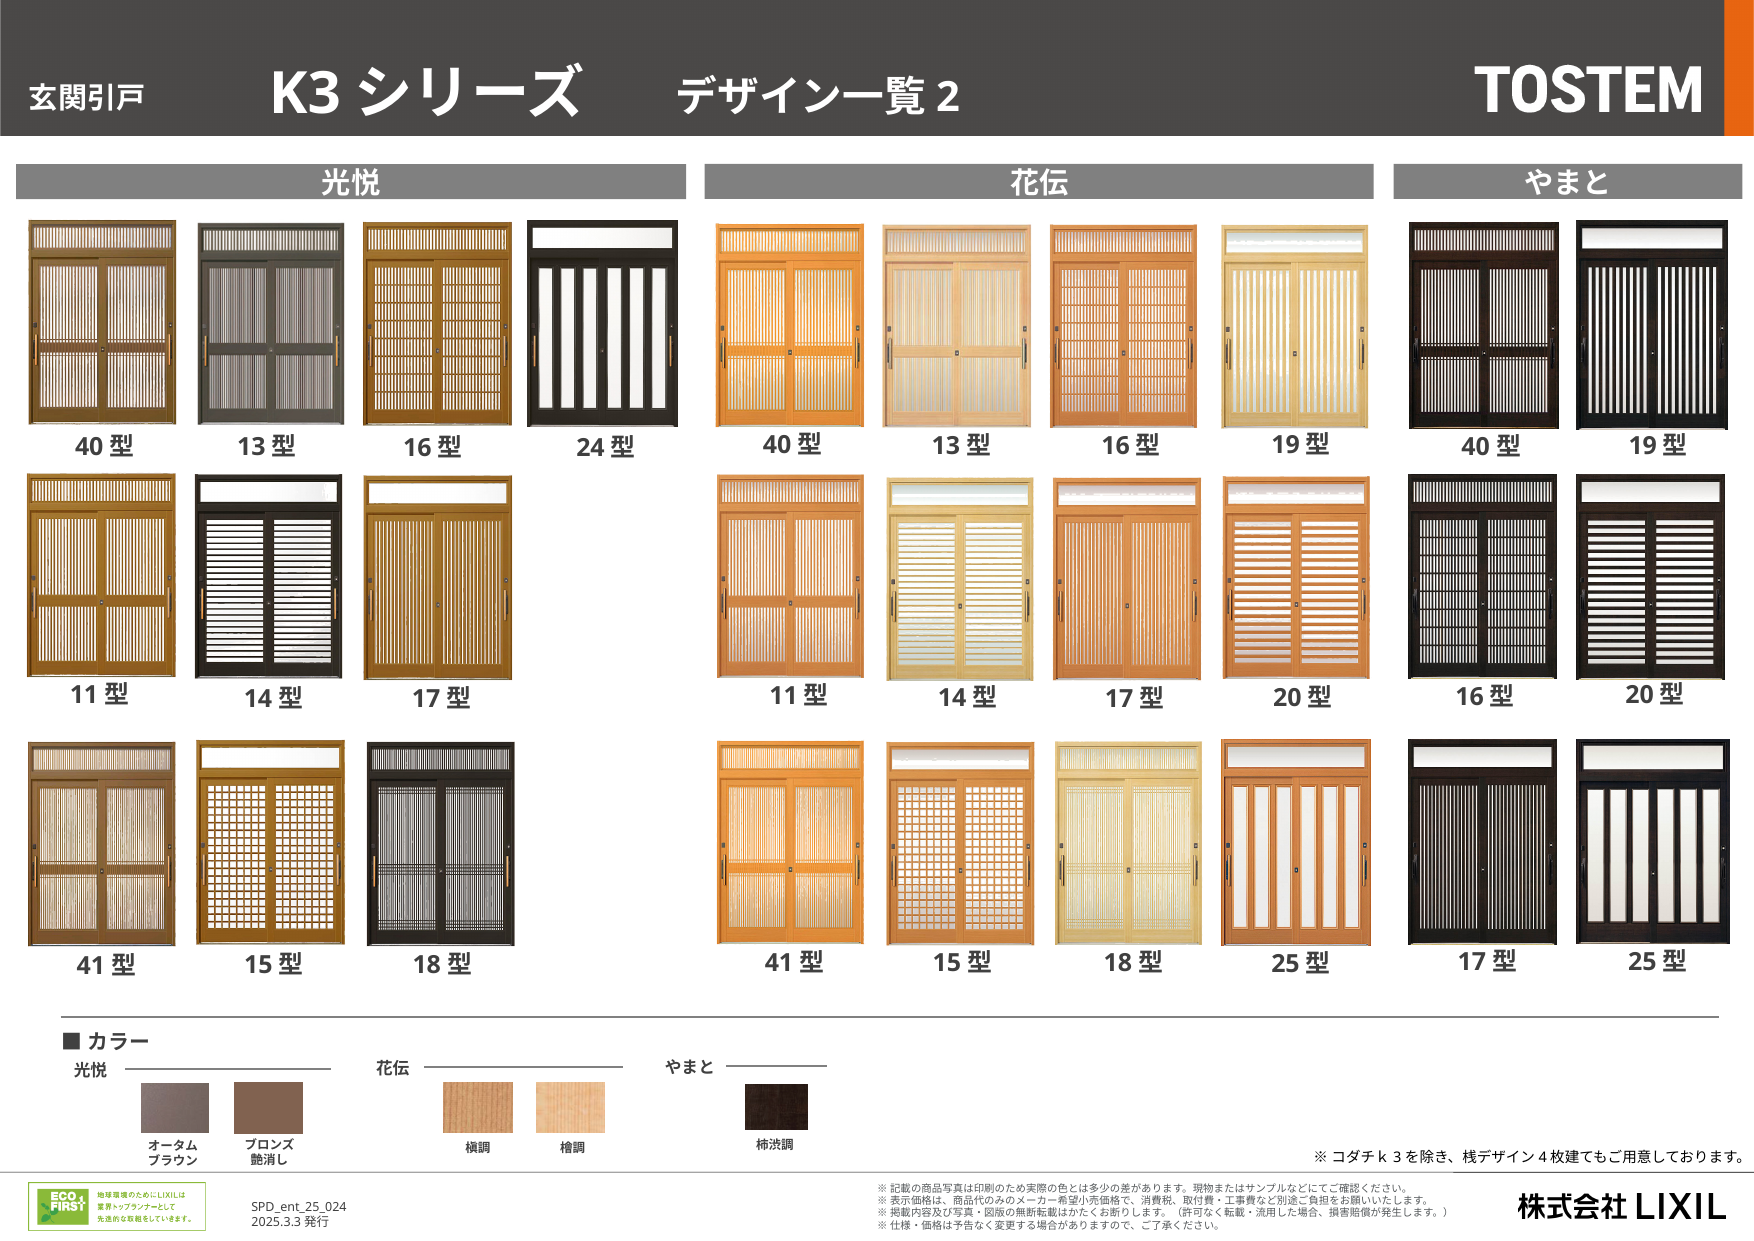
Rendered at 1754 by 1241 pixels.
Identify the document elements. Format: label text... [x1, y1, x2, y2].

picture [18, 740, 185, 948]
text_box 14型 [243, 688, 309, 713]
text_box 40型 [1461, 437, 1539, 461]
picture [880, 221, 1034, 430]
picture [141, 1083, 209, 1133]
text_box 15型 [244, 954, 327, 979]
text_box 11型 [69, 688, 137, 709]
text_box 16型 [1101, 438, 1168, 460]
text_box 14型 [937, 691, 1021, 712]
picture [19, 218, 186, 426]
picture [443, 1082, 513, 1133]
text_box ※コダチｋ3を除き、桟デザイン4枚建てもご用意しております。 [1311, 1146, 1745, 1166]
text_box 41型 [764, 955, 848, 977]
text_box ブロンズ 艶消し [226, 1129, 313, 1175]
picture [28, 1182, 206, 1231]
text_box 光悦 [16, 164, 687, 200]
text_box 16型 [403, 436, 486, 462]
picture [1212, 223, 1379, 431]
picture [1045, 738, 1213, 947]
picture [1221, 739, 1372, 946]
picture [1408, 739, 1558, 945]
text_box ■カラー [39, 1020, 173, 1061]
picture [1575, 473, 1725, 680]
picture [234, 1082, 303, 1135]
text_box 18型 [412, 957, 496, 979]
text_box 槇調 [426, 1132, 530, 1163]
picture [745, 1083, 808, 1130]
text_box 柿渋調 [726, 1129, 824, 1160]
picture [353, 219, 520, 427]
text_box 40型 [75, 435, 159, 461]
text_box 13型 [237, 435, 314, 461]
text_box 25型 [1271, 954, 1354, 978]
picture [1575, 219, 1729, 430]
text_box 光悦 [49, 1052, 132, 1088]
picture [708, 472, 874, 680]
text_box 11型 [769, 688, 852, 710]
picture [1408, 222, 1559, 430]
picture [0, 0, 1754, 136]
text_box 25型 [1628, 952, 1711, 976]
picture [1518, 1193, 1726, 1219]
picture [1575, 738, 1730, 944]
text_box 花伝 [343, 1050, 443, 1086]
text_box 17型 [1457, 953, 1541, 976]
picture [354, 474, 521, 682]
picture [536, 1081, 605, 1133]
text_box 41型 [76, 957, 161, 980]
picture [1039, 222, 1206, 430]
picture [187, 738, 354, 946]
text_box 20型 [1273, 689, 1356, 712]
text_box SPD_ent_25_024 2025.3.3発行 [251, 1199, 458, 1230]
text_box デザイン一覧2 [675, 69, 982, 120]
text_box やまと [1393, 163, 1743, 199]
text_box 15型 [932, 955, 1016, 977]
text_box やまと [648, 1049, 732, 1085]
picture [705, 221, 872, 429]
picture [708, 739, 874, 947]
text_box 19型 [1271, 439, 1354, 459]
picture [1408, 474, 1558, 679]
picture [1214, 473, 1381, 682]
picture [194, 219, 349, 427]
text_box オータム ブラウン [124, 1130, 222, 1176]
text_box 18型 [1103, 955, 1187, 977]
text_box K3シリーズ [268, 54, 585, 126]
picture [18, 471, 351, 680]
text_box 17型 [1104, 691, 1188, 713]
text_box 17型 [411, 690, 495, 713]
picture [527, 219, 678, 427]
text_box 24型 [576, 436, 659, 462]
picture [358, 740, 525, 948]
text_box 13型 [931, 437, 1015, 460]
text_box 玄関引戸 [28, 79, 147, 115]
text_box 16型 [1455, 687, 1538, 711]
text_box 檜調 [530, 1132, 625, 1163]
text_box 19型 [1628, 439, 1711, 460]
picture [877, 739, 1044, 947]
text_box 40型 [762, 438, 846, 459]
text_box 花伝 [704, 163, 1374, 199]
picture [877, 475, 1210, 683]
text_box 20型 [1625, 688, 1708, 709]
